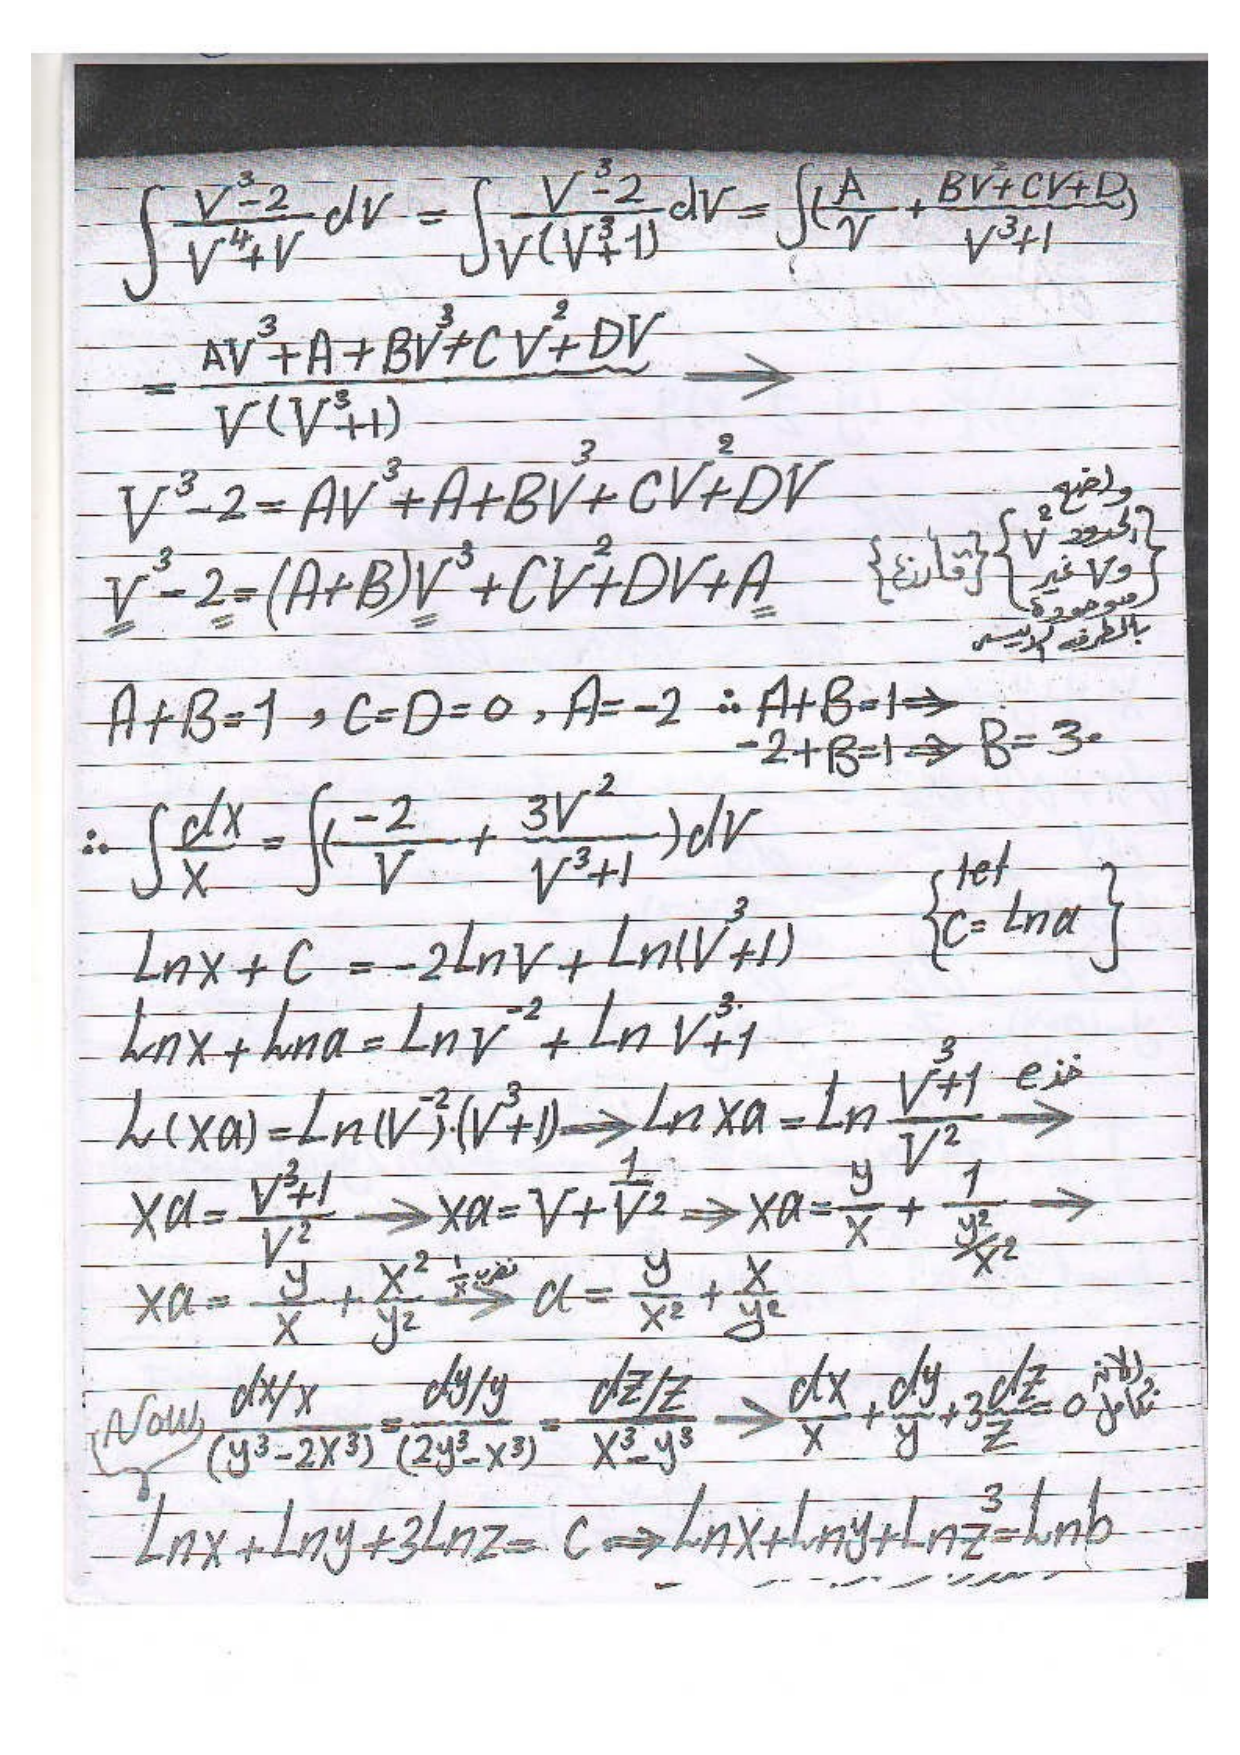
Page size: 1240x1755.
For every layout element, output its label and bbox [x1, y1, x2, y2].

text_box [31, 44, 1209, 1696]
